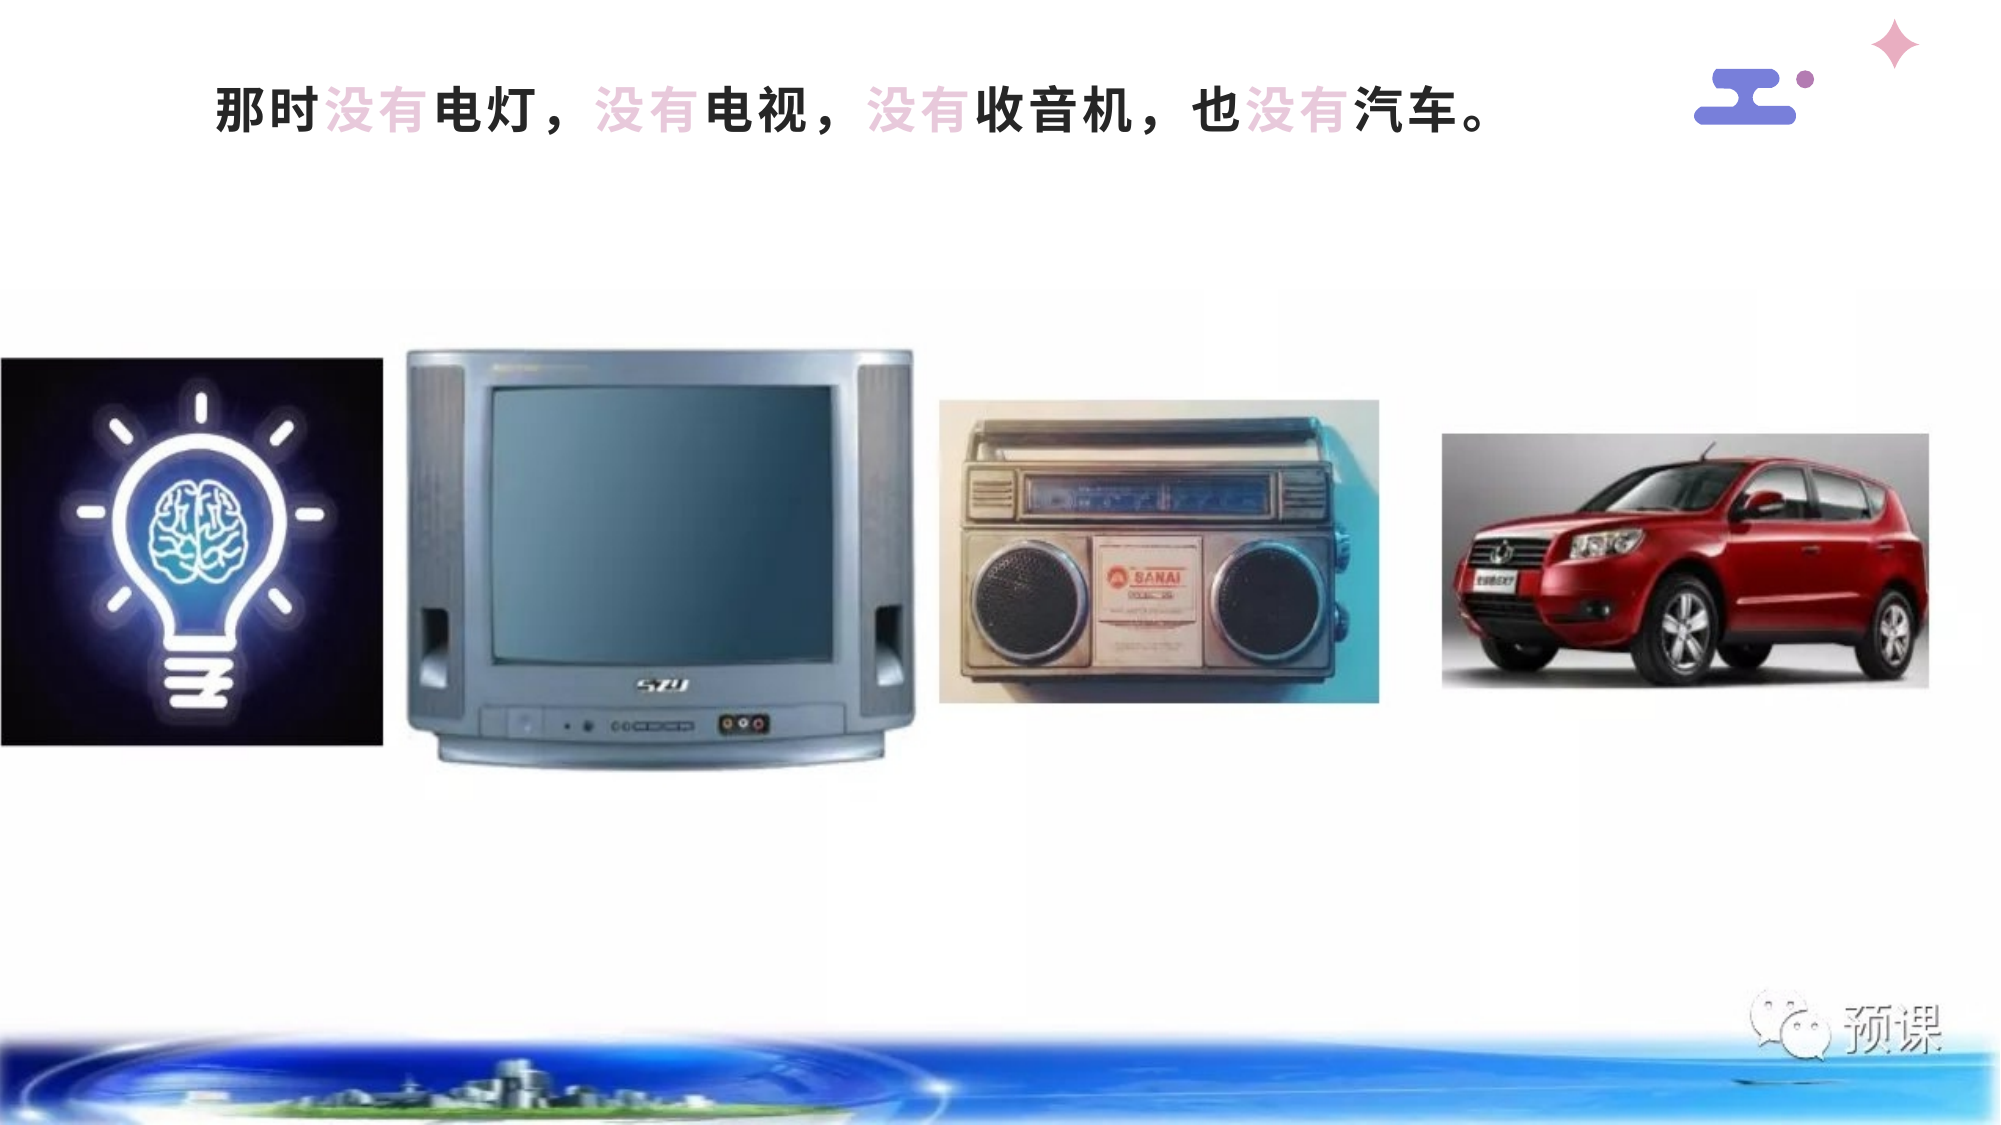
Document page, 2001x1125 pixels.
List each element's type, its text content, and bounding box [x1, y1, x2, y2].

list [0, 289, 2000, 1125]
title 那时没有电灯，没有电视，没有收音机，也没有汽车。 [109, 72, 1891, 146]
